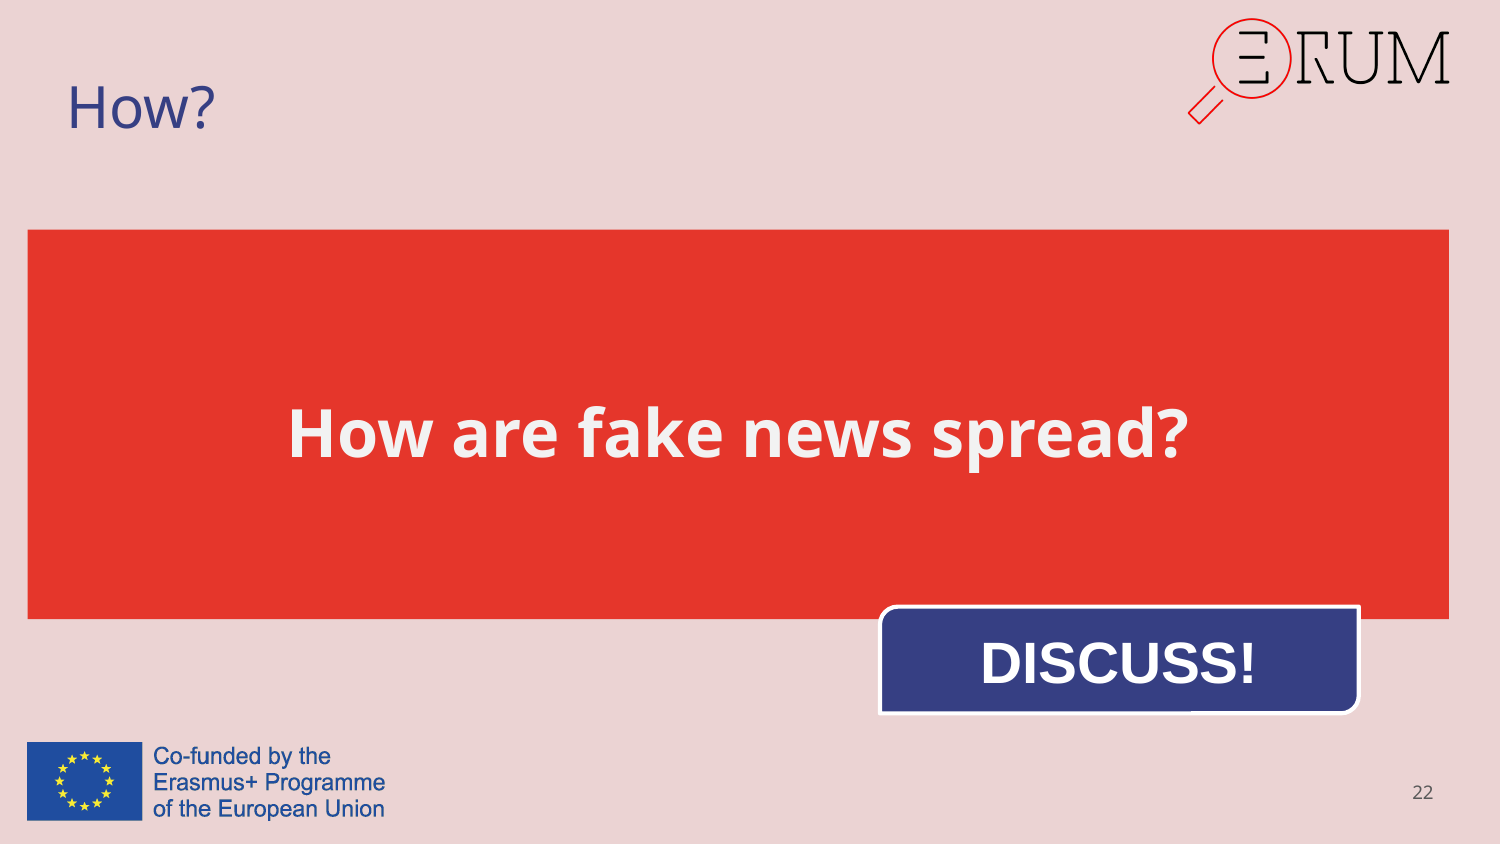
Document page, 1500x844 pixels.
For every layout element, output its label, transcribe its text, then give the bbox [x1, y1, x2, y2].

text_box DISCUSS! [879, 606, 1359, 714]
picture [27, 742, 385, 821]
text_box How are fake news spread? [27, 229, 1449, 620]
title How? [51, 55, 1168, 150]
picture [1136, 0, 1500, 137]
slide_number 22 [1358, 761, 1449, 826]
